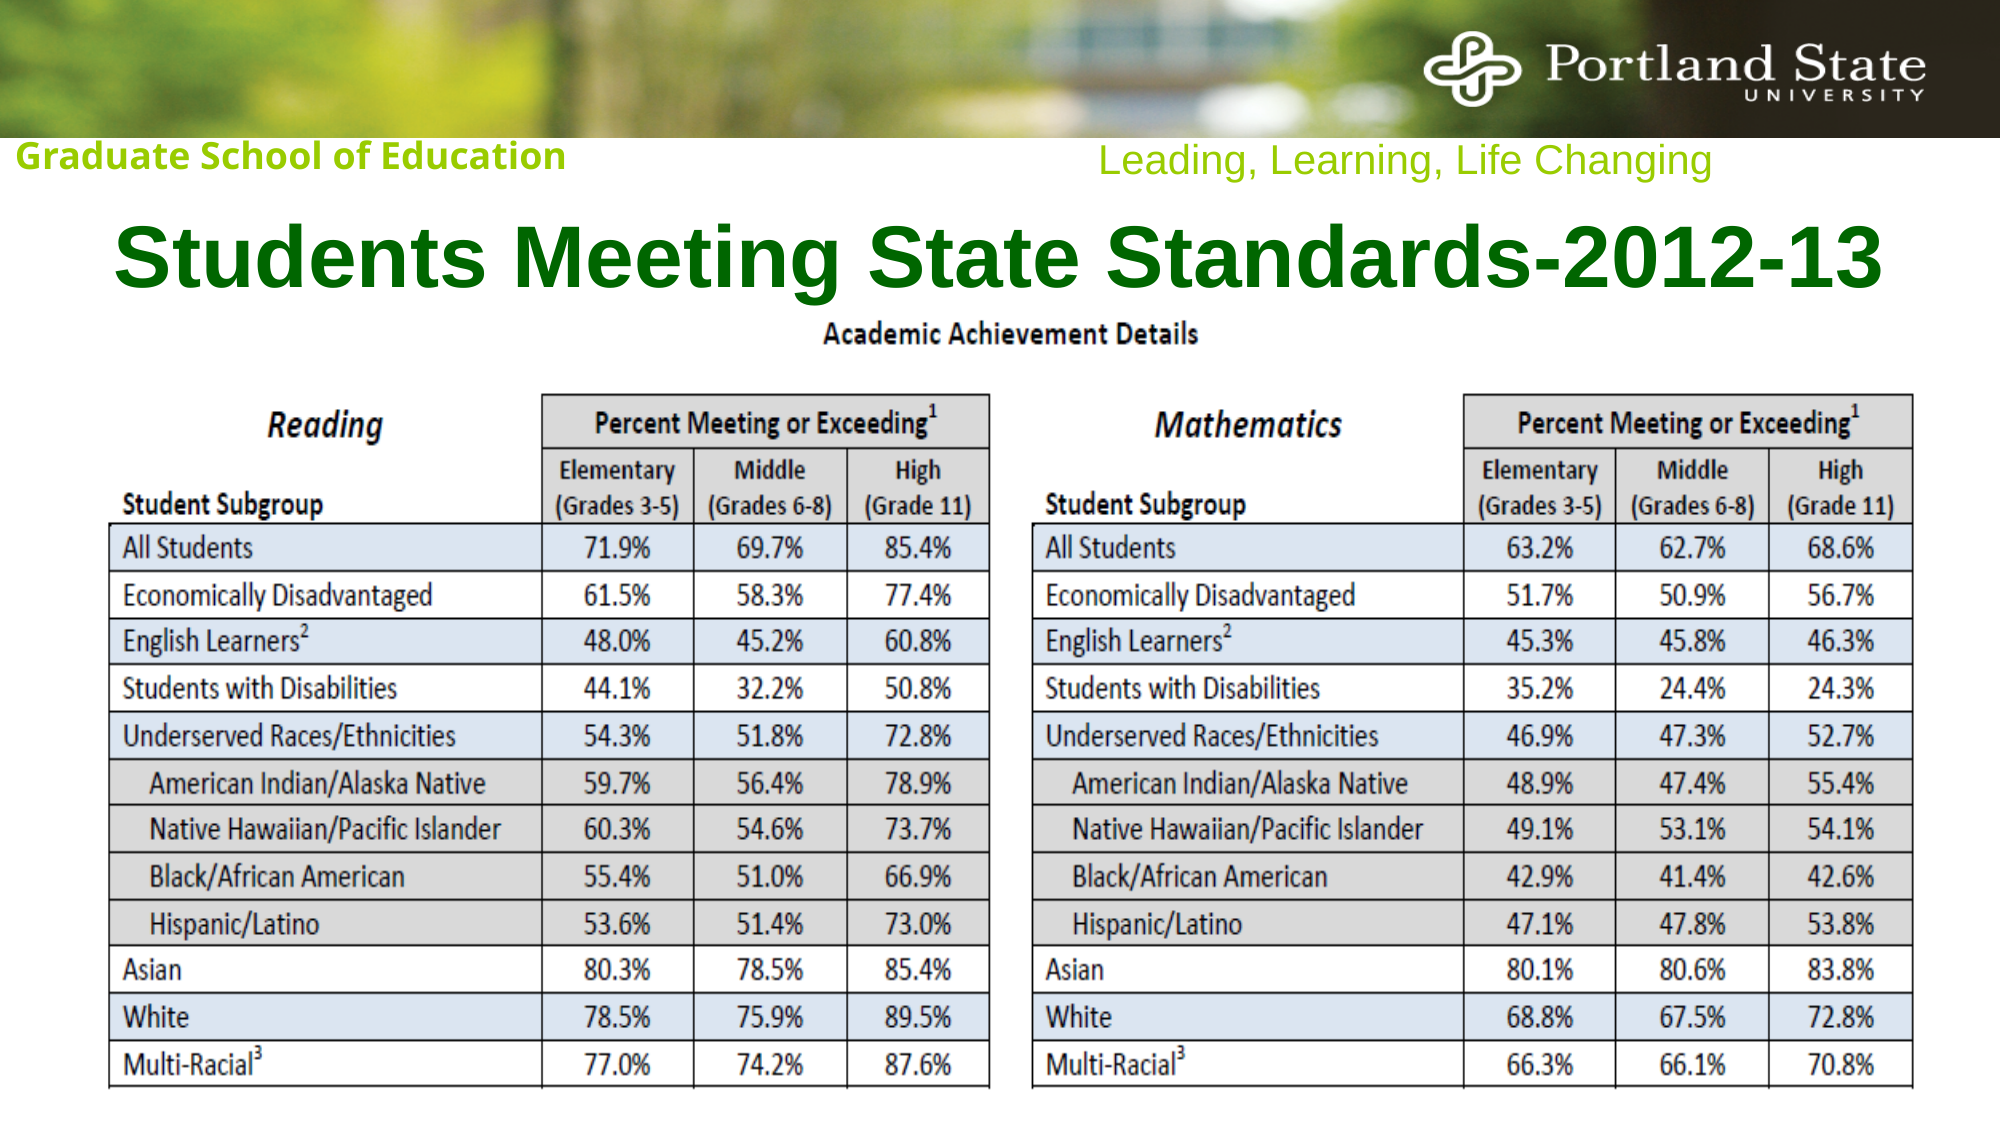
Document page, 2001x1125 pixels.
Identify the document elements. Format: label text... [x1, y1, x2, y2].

picture [0, 0, 2000, 138]
picture [99, 313, 1923, 1125]
title Students Meeting State Standards-2012-13 [0, 203, 2000, 314]
